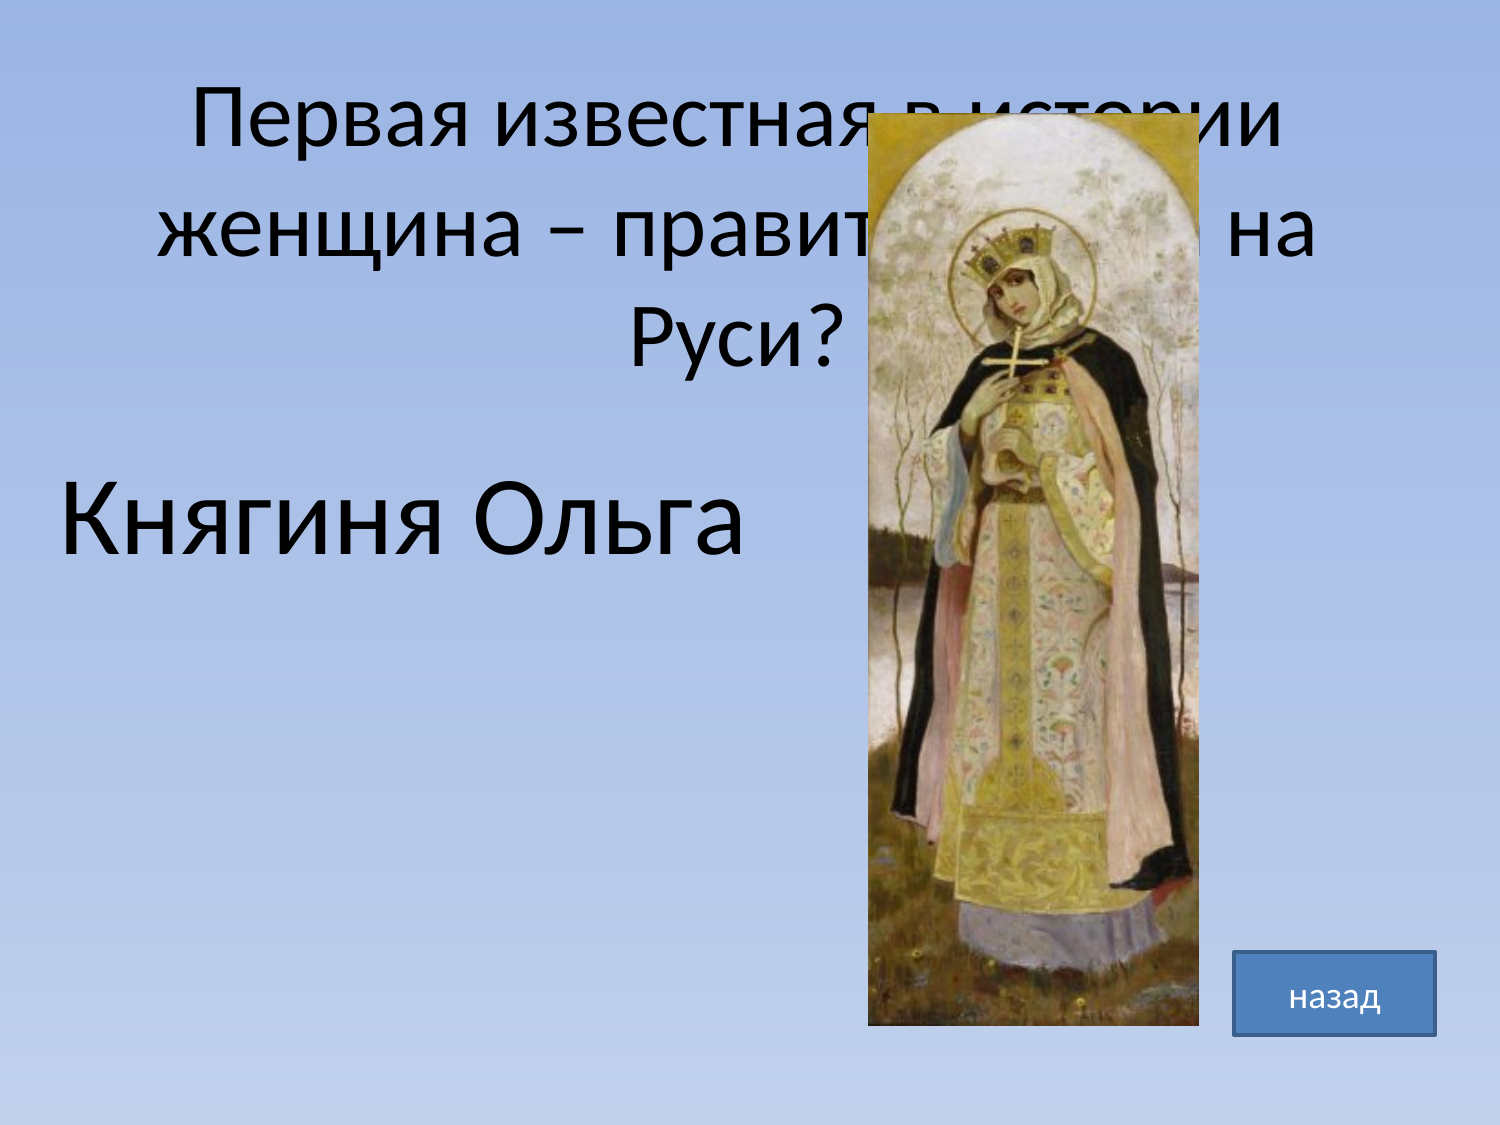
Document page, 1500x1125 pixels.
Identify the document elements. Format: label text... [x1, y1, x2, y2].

text_box назад [1232, 950, 1437, 1037]
picture [867, 113, 1200, 1027]
text_box Первая известная в истории женщина – правительница на Руси? [112, 47, 1365, 393]
text_box Княгиня Ольга [44, 434, 764, 584]
